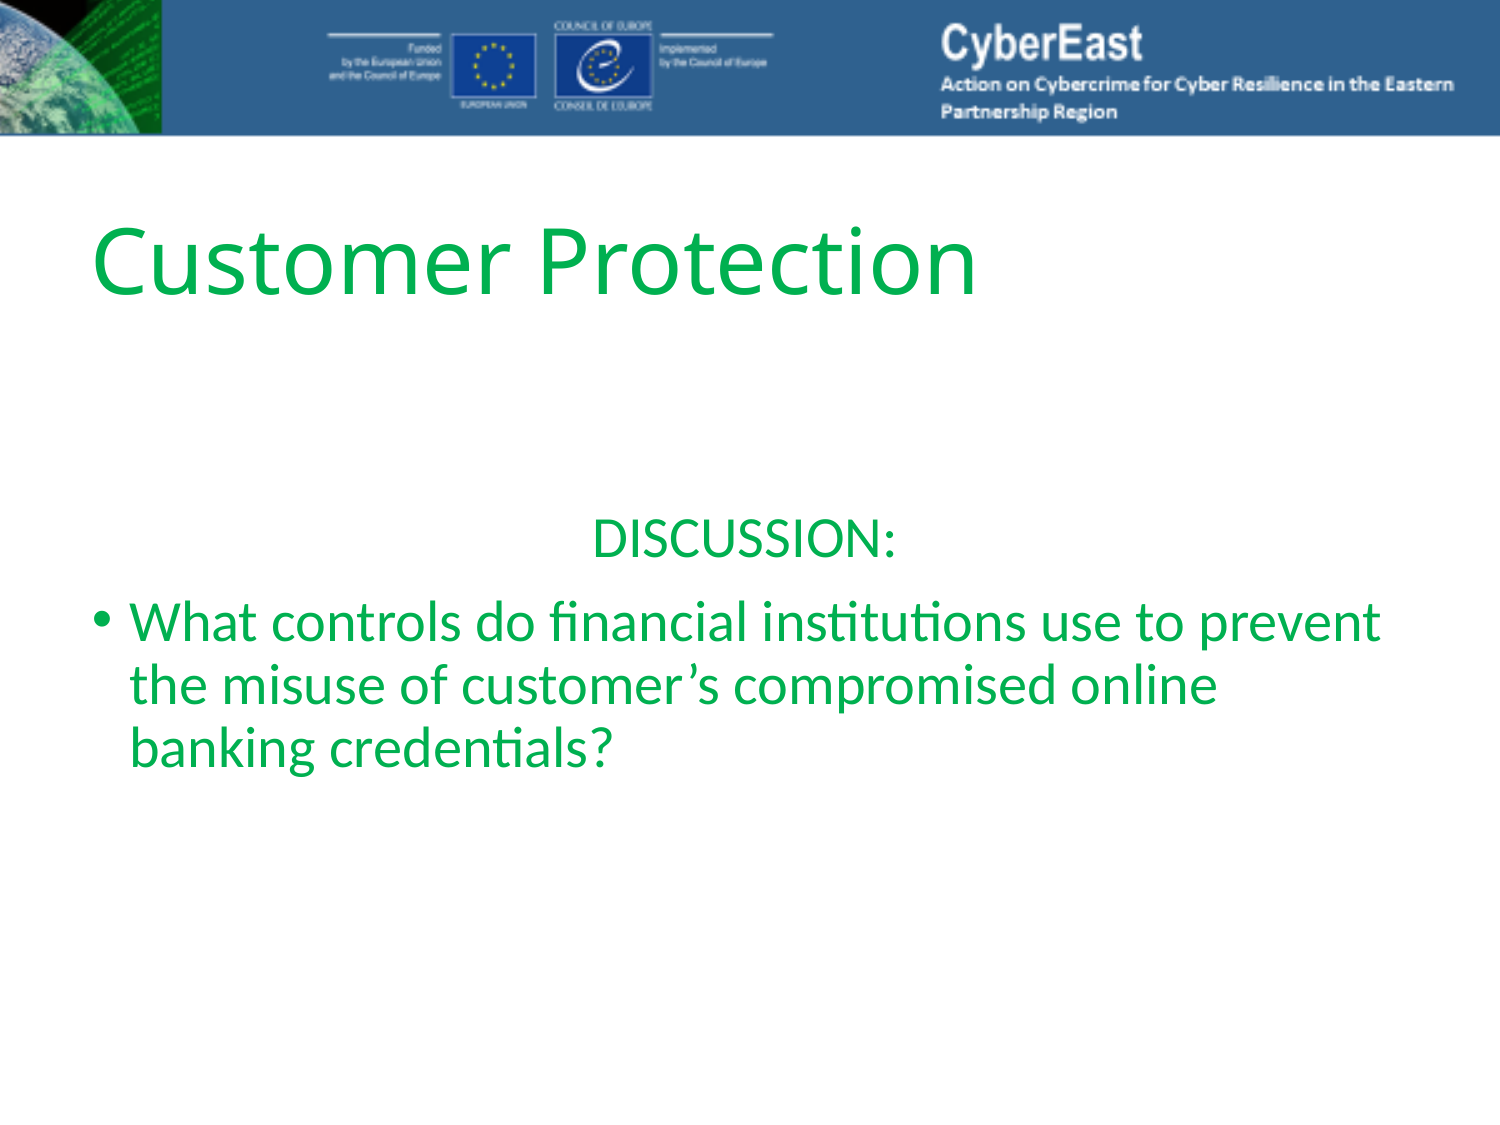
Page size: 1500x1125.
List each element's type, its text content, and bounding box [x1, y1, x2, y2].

list DISCUSSION: What controls do financial institutions use to prevent the misuse of customer’s compromised online banking credentials? [76, 408, 1427, 976]
picture [0, 0, 1500, 1125]
title Customer Protection [75, 170, 1425, 360]
